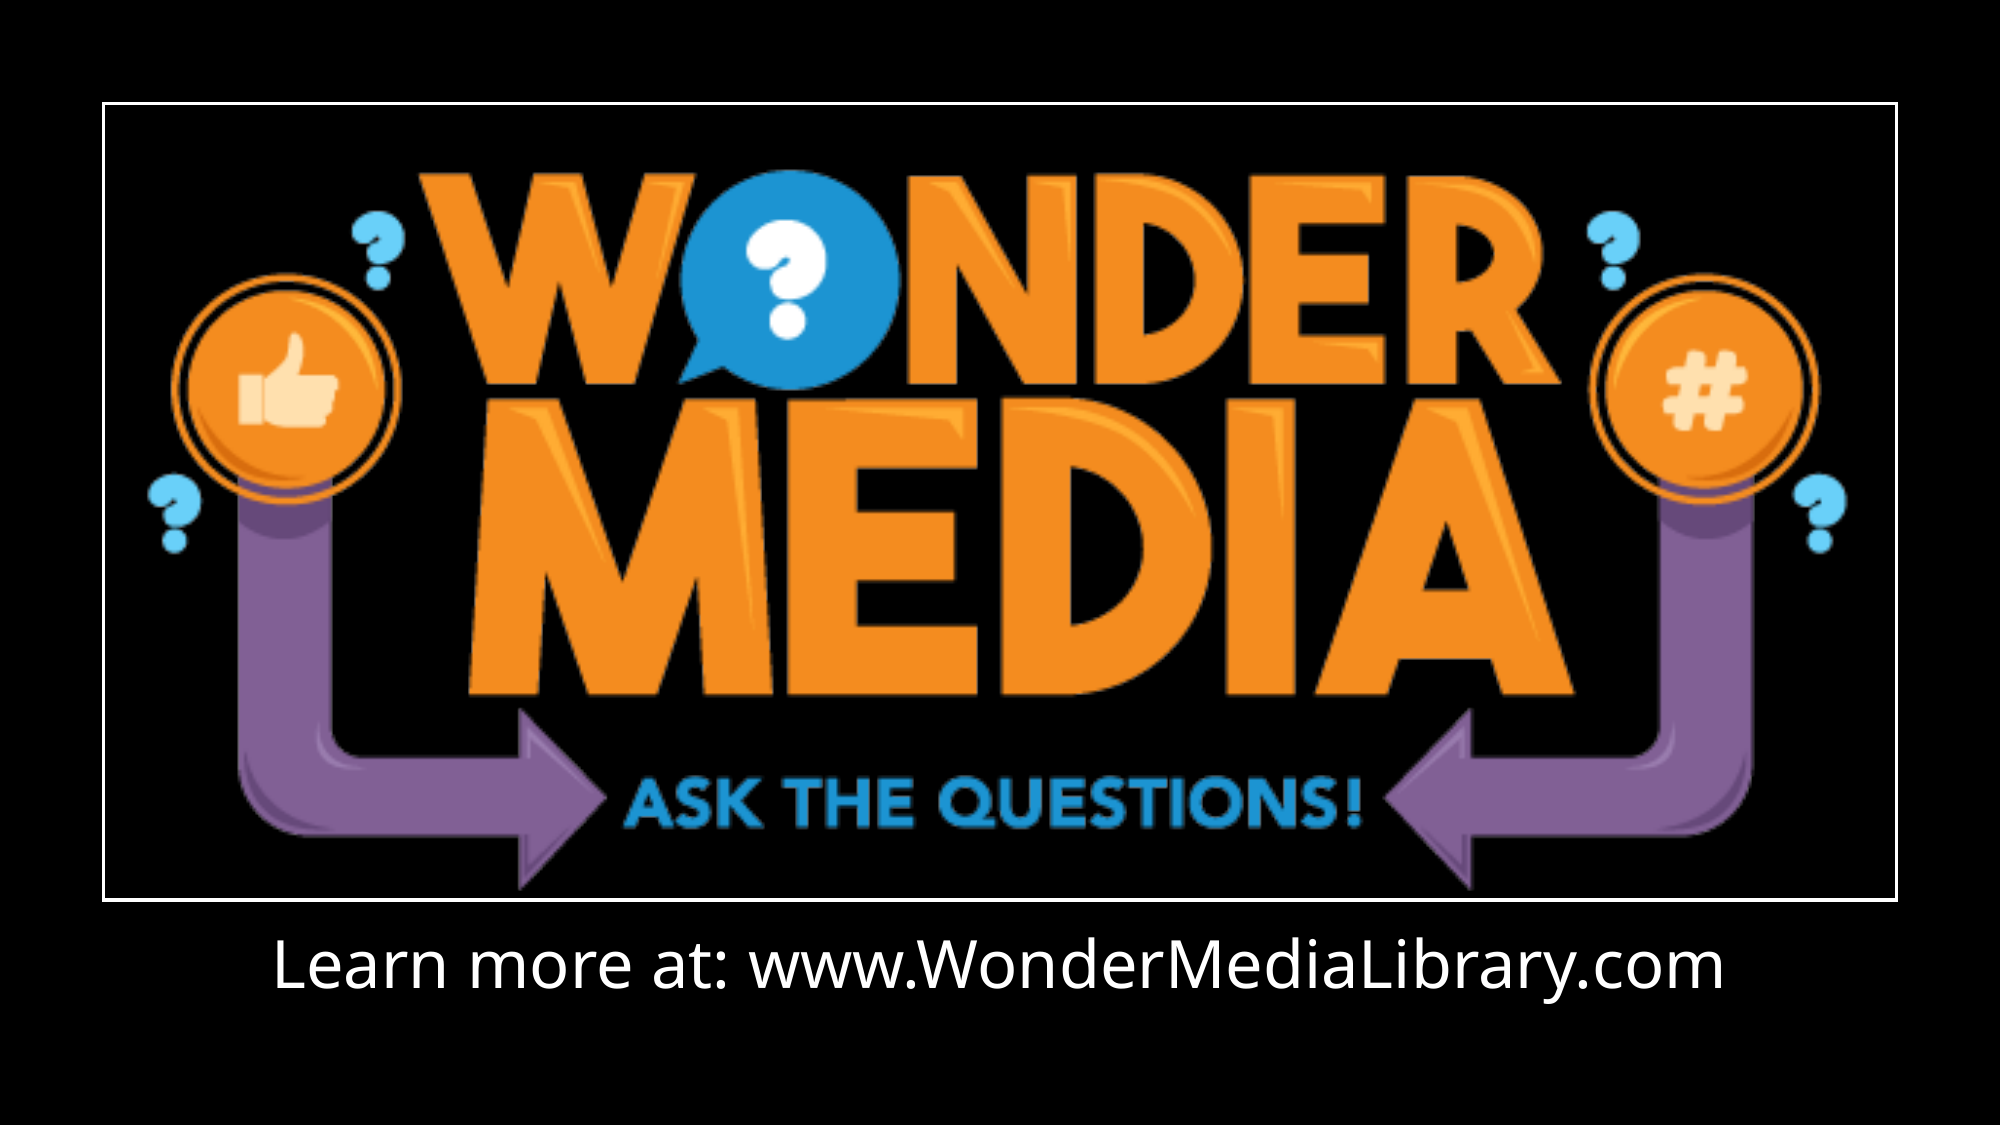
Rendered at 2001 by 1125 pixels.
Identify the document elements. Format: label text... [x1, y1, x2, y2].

picture [104, 104, 1896, 899]
text_box Learn more at: www.WonderMediaLibrary.com [105, 914, 1895, 1020]
